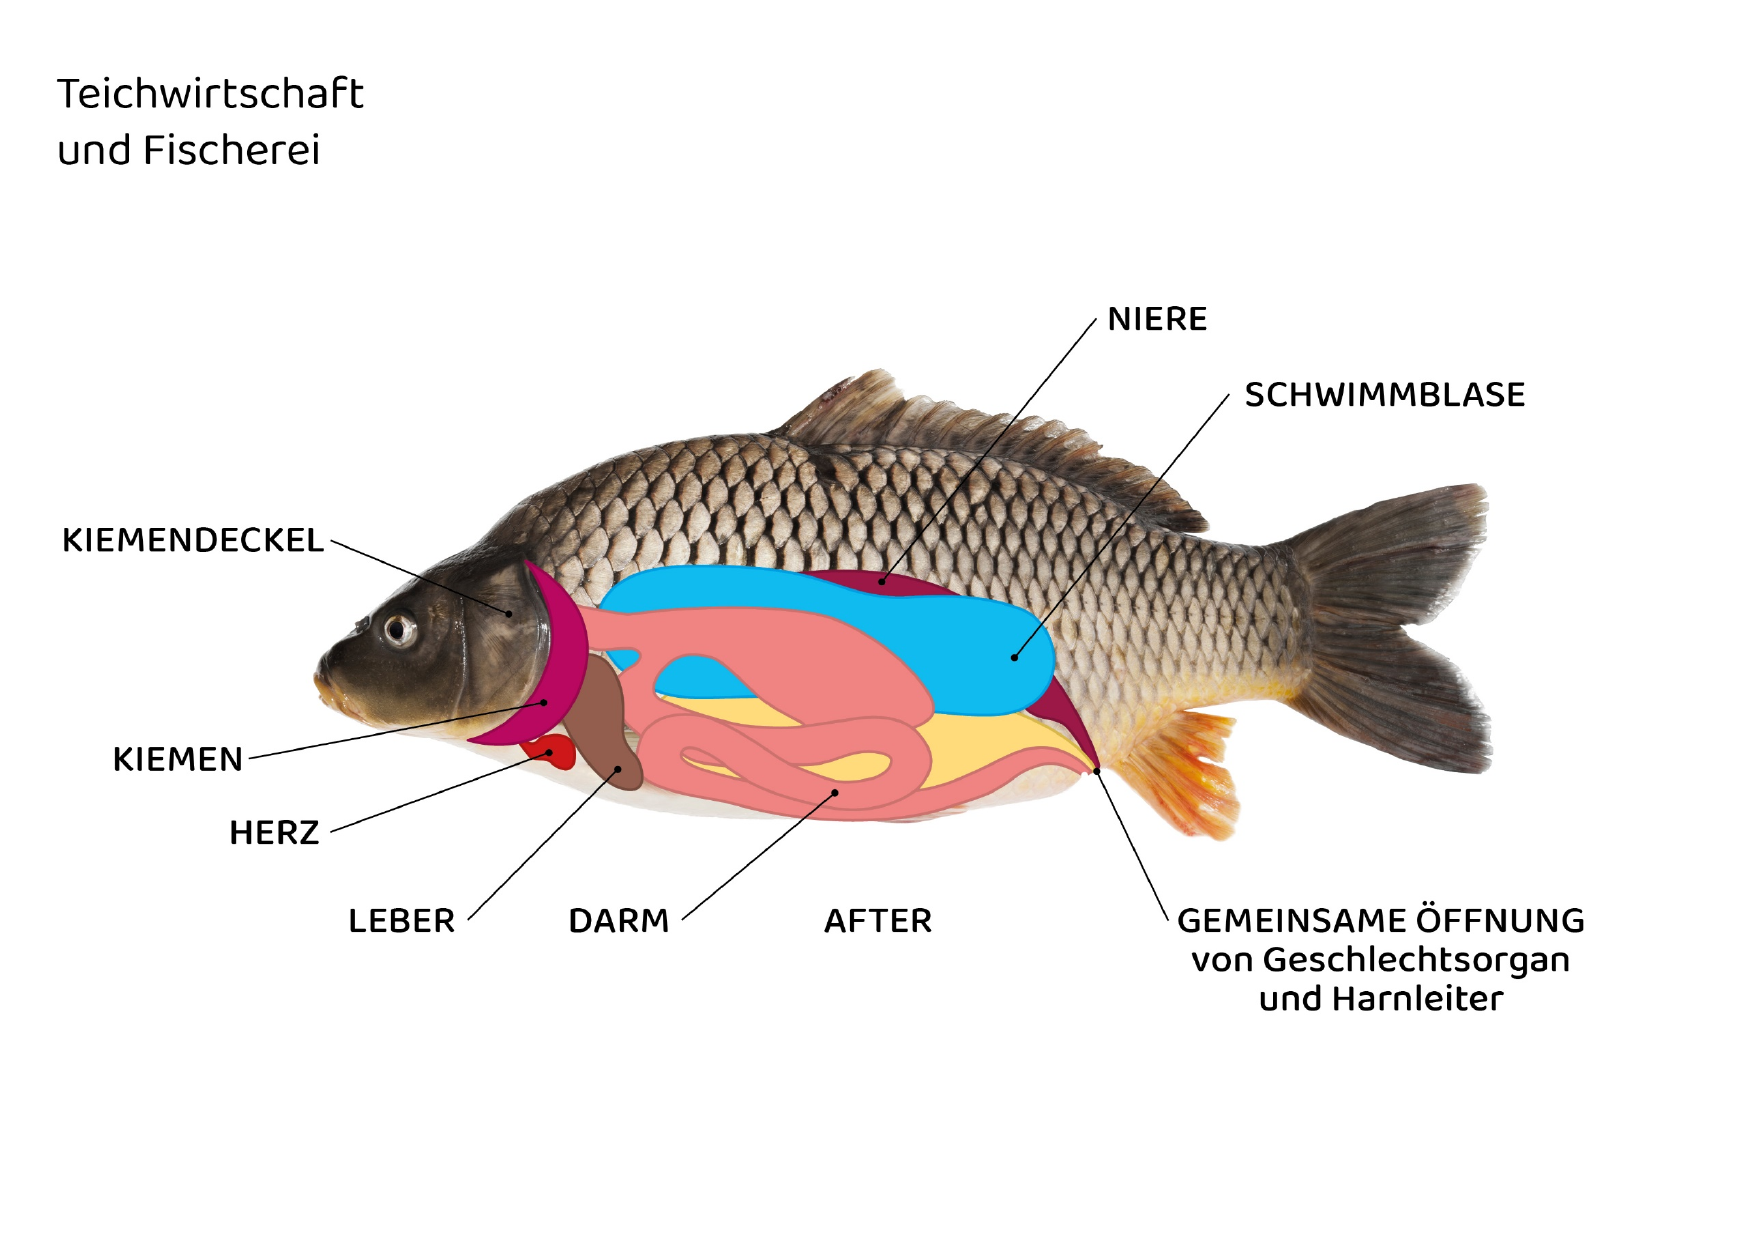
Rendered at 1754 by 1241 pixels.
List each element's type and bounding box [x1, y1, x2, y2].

picture [0, 0, 1650, 1167]
